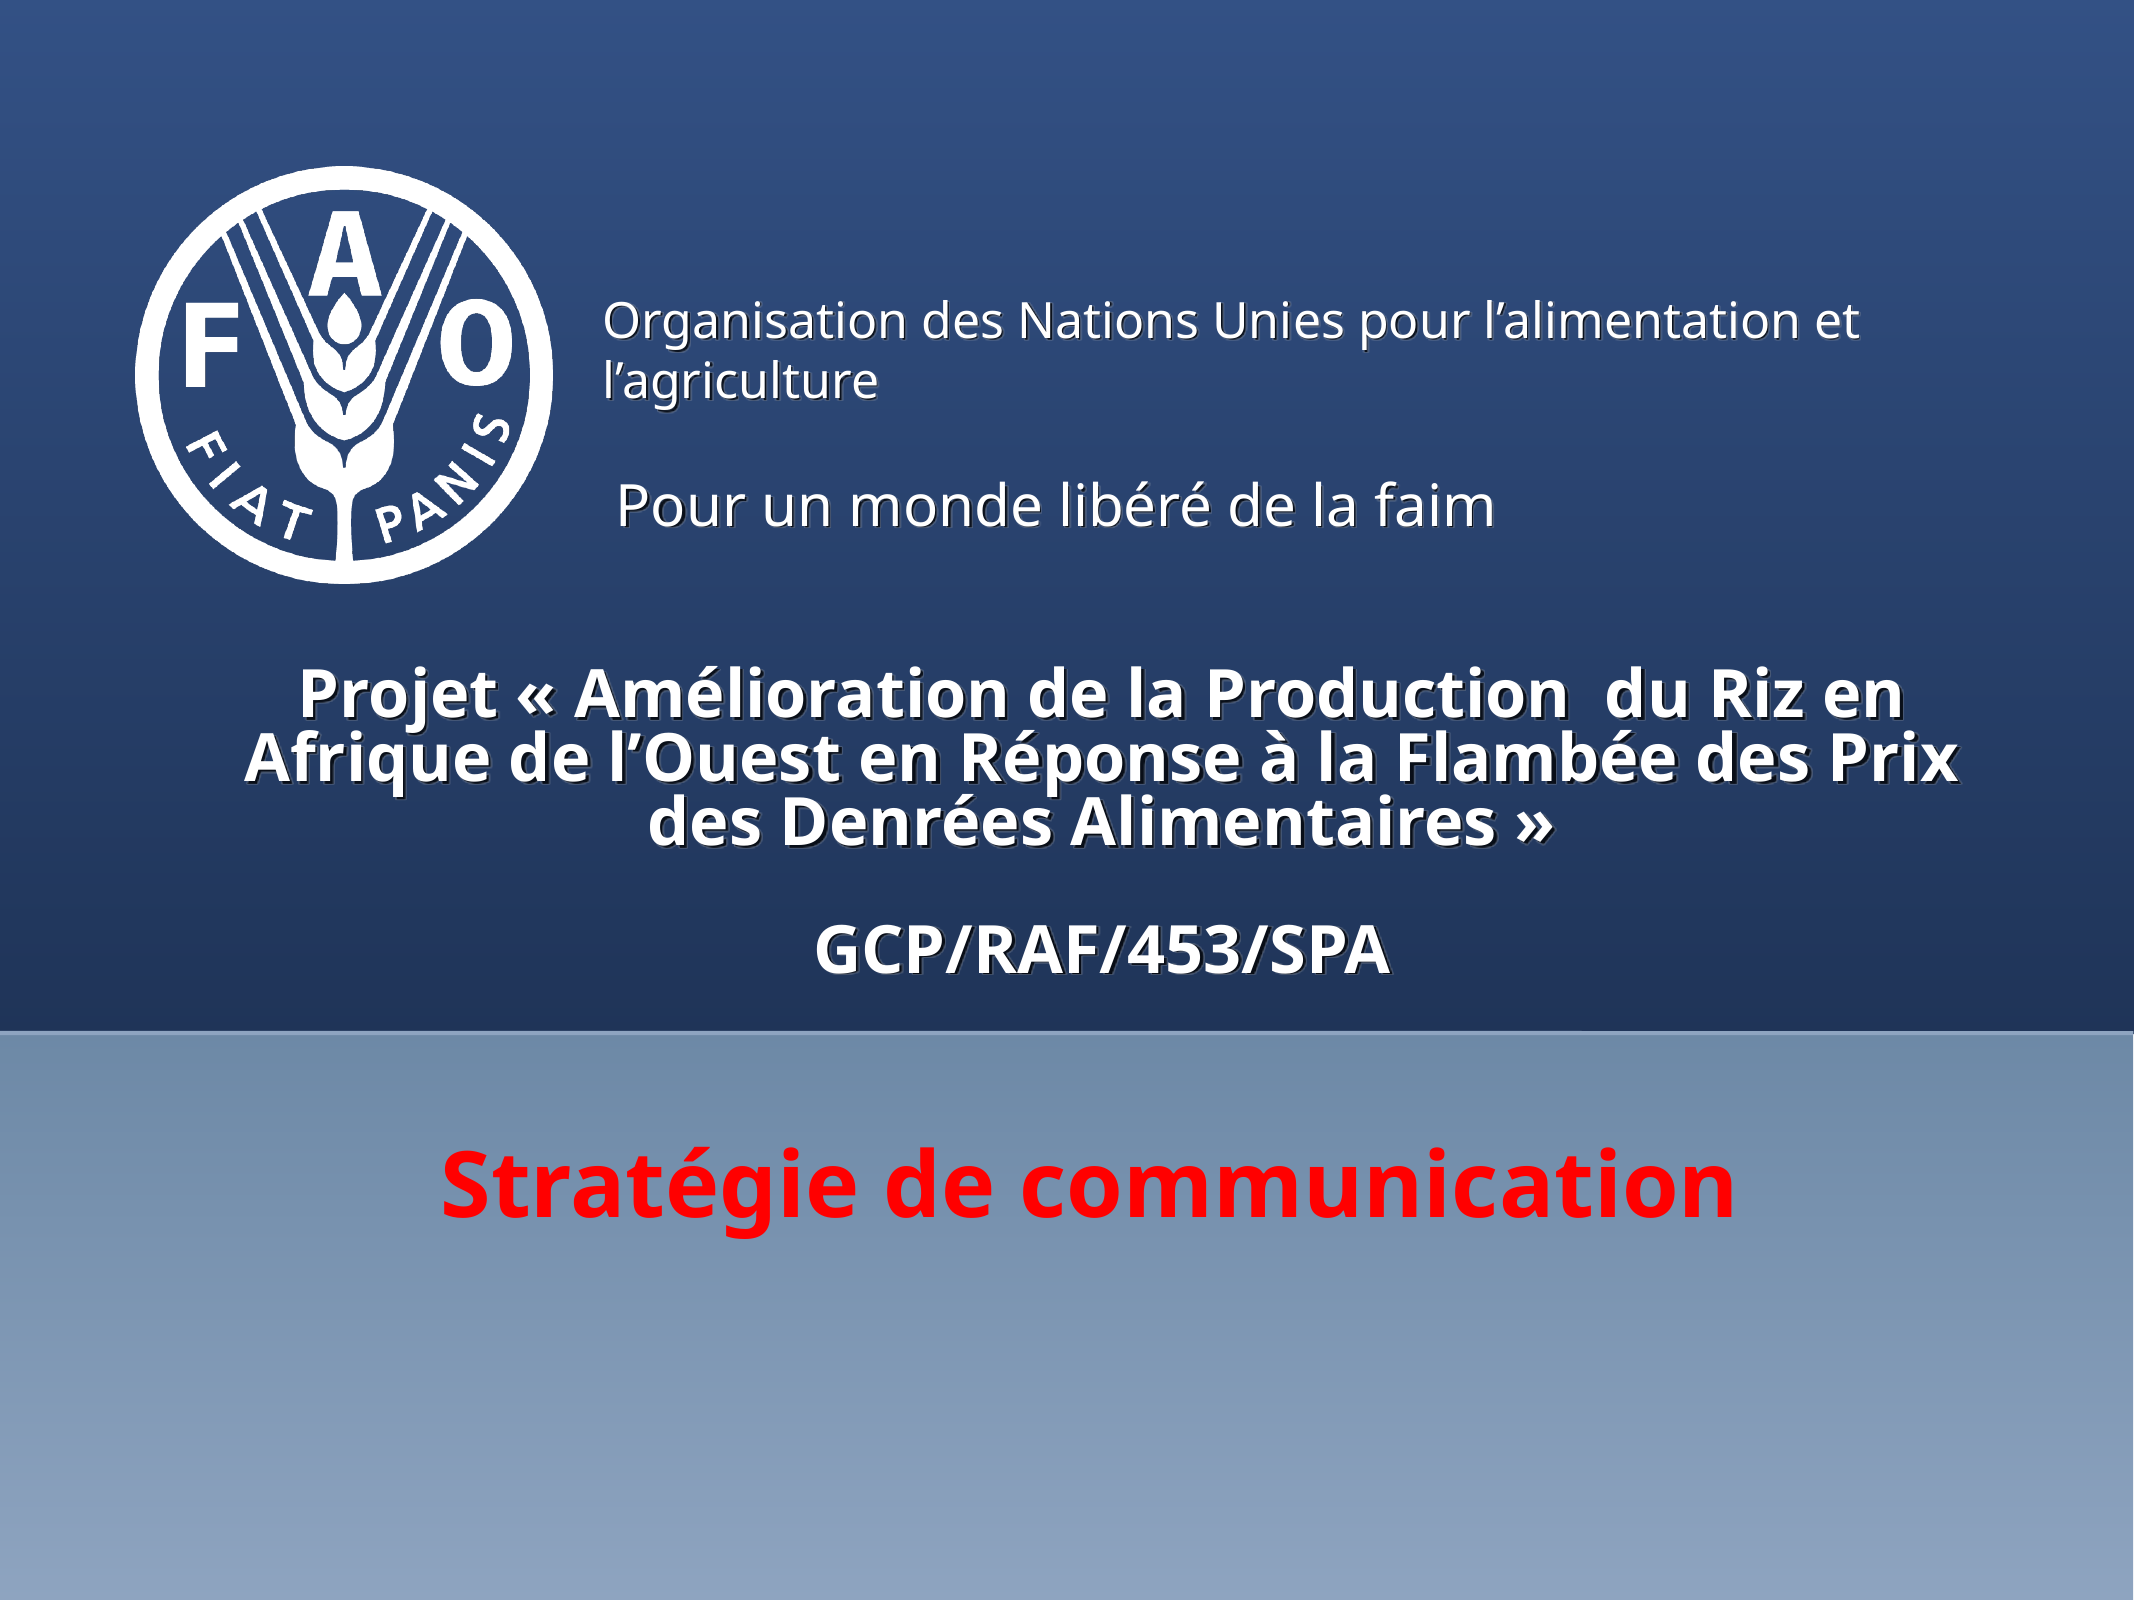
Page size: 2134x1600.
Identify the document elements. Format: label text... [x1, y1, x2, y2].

picture [135, 166, 553, 584]
list Projet « Amélioration de la Production du Riz en Afrique de l’Ouest en Réponse à la Flambée des Prix des Denrées Alimentaires » GCP/RAF/453/SPA [180, 699, 2024, 953]
title Organisation des Nations Unies pour l’alimentation et l’agriculture Pour un monde libéré de la faim [593, 279, 2060, 540]
text_box Stratégie de communication [169, 1118, 2012, 1244]
